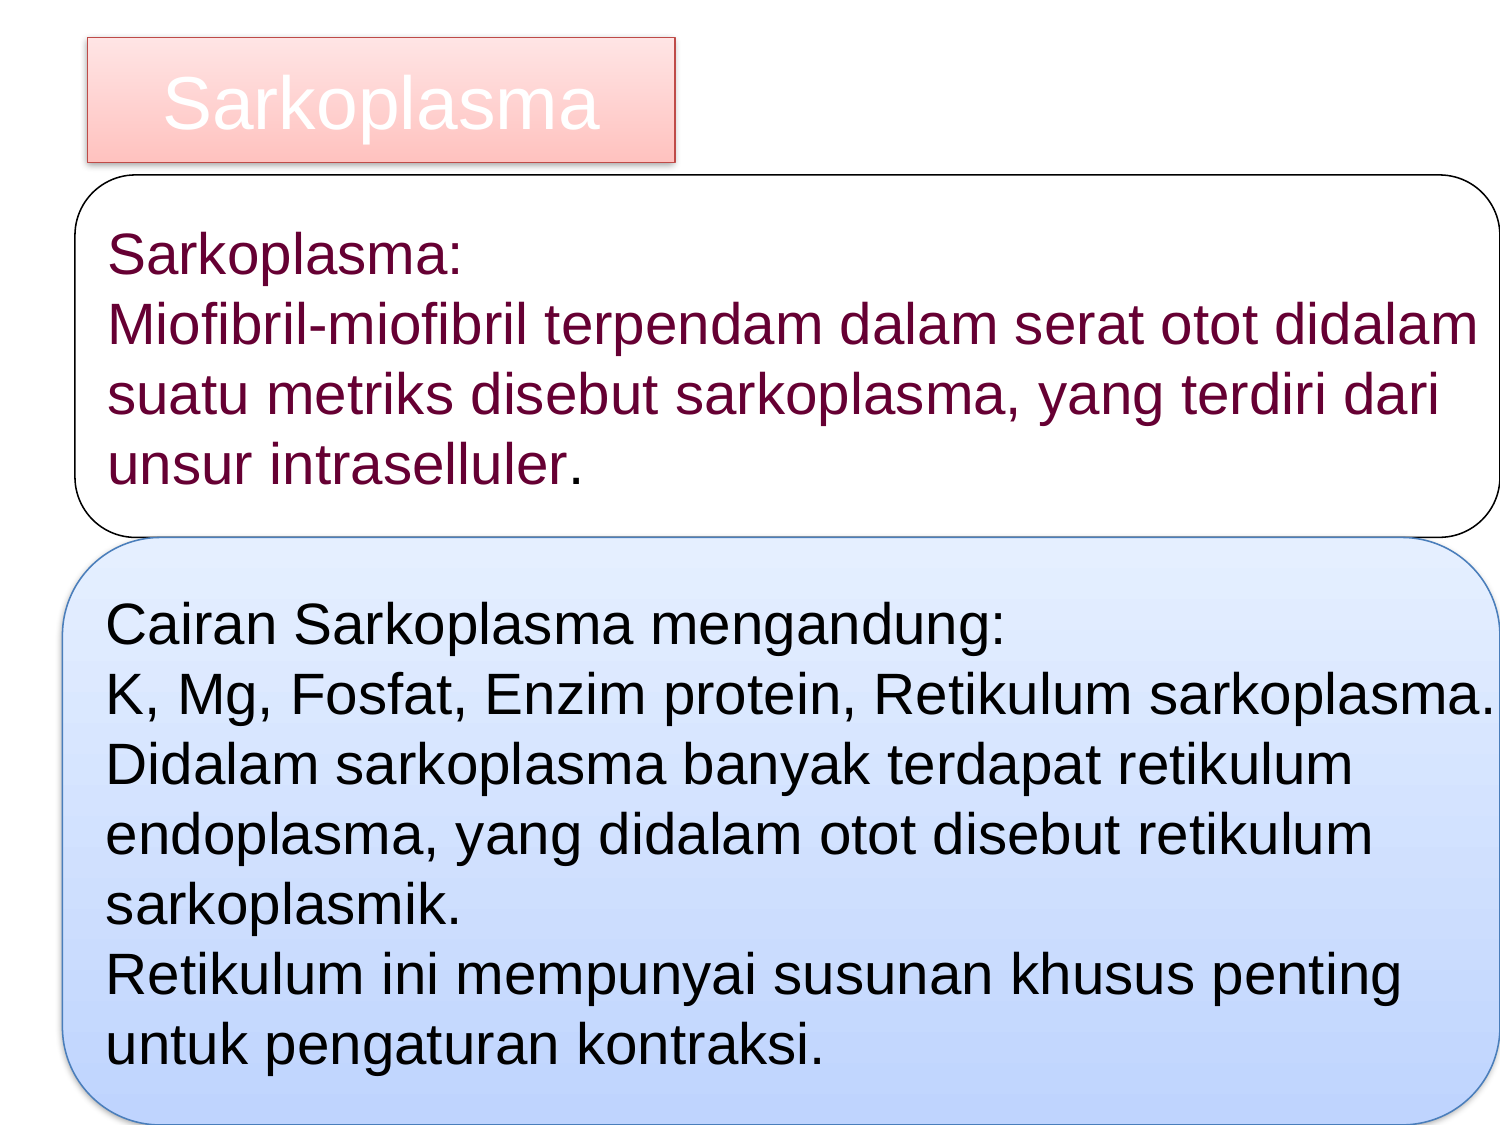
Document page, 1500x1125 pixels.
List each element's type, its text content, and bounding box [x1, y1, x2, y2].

text_box Sarkoplasma: Miofibril-miofibril terpendam dalam serat otot didalam suatu metriks disebut sarkoplasma, yang terdiri dari unsur intraselluler. [74, 174, 1500, 538]
text_box Cairan Sarkoplasma mengandung: K, Mg, Fosfat, Enzim protein, Retikulum sarkoplasma. Didalam sarkoplasma banyak terdapat retikulum endoplasma, yang didalam otot disebut retikulum sarkoplasmik. Retikulum ini mempunyai susunan khusus penting untuk pengaturan kontraksi. [61, 536, 1500, 1125]
text_box Sarkoplasma [87, 37, 676, 163]
